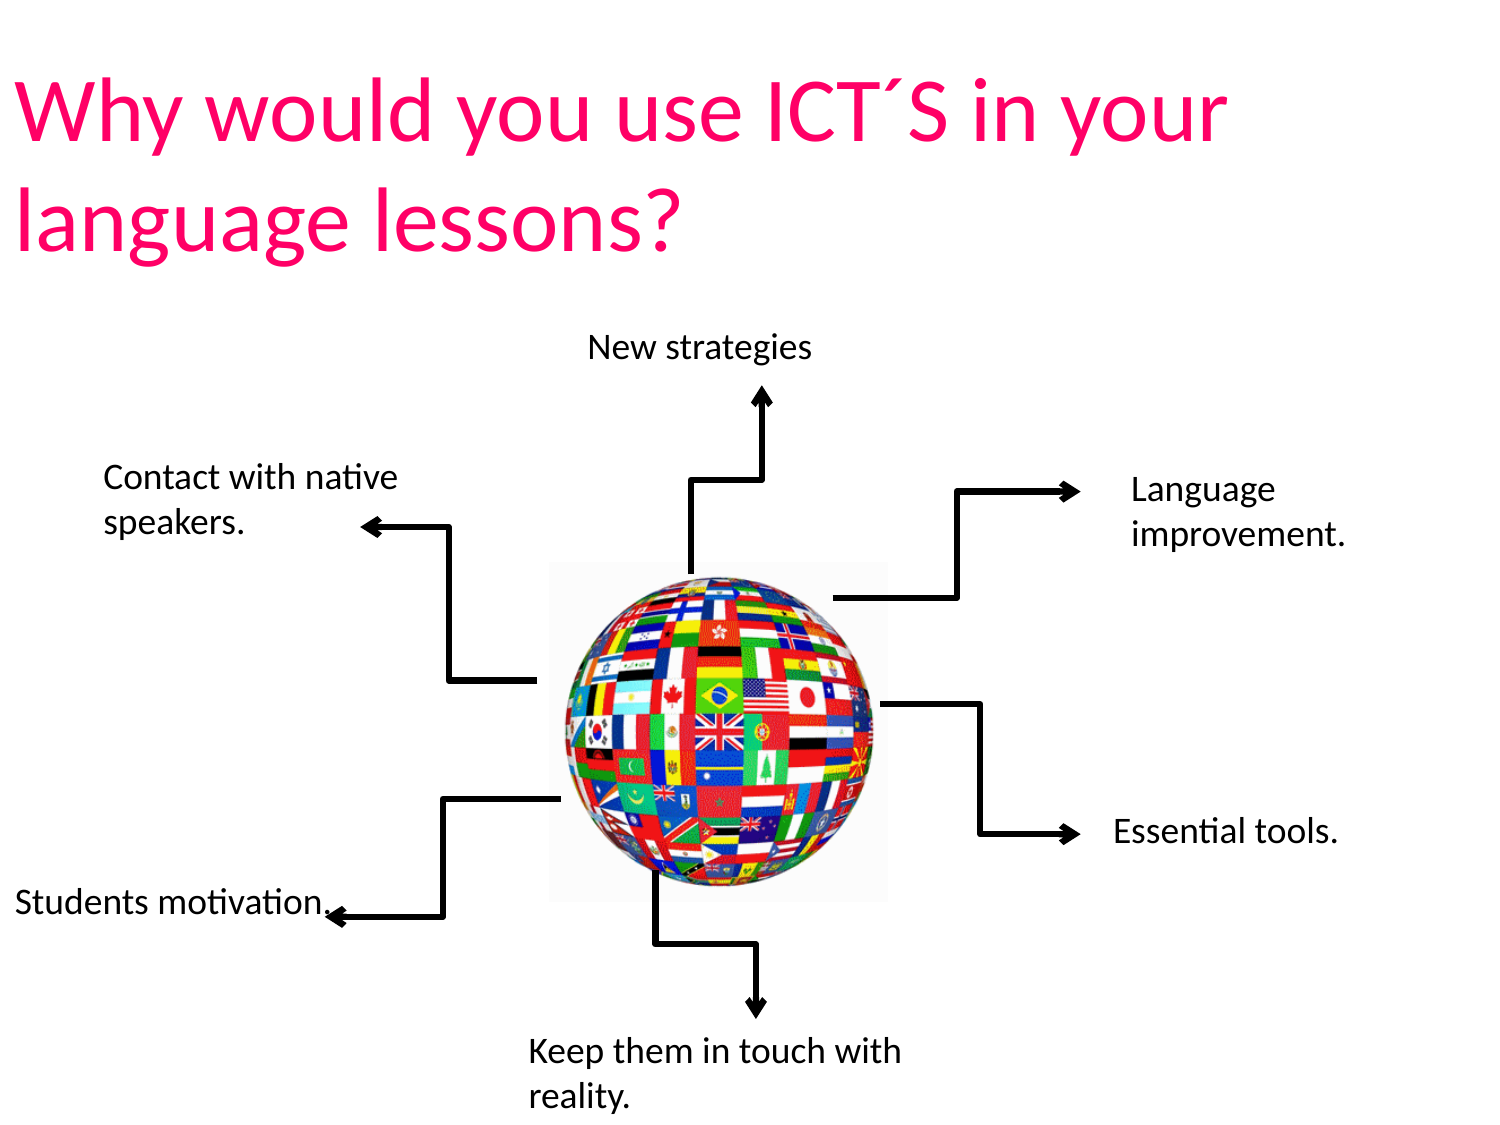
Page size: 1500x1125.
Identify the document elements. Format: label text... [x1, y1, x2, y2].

text_box Essential tools. [1098, 798, 1500, 859]
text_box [631, 444, 822, 516]
text_box Students motivation. [0, 869, 449, 930]
text_box New strategies [572, 314, 1105, 375]
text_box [832, 491, 1081, 599]
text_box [324, 798, 562, 917]
picture [548, 562, 889, 902]
text_box Contact with native speakers. [88, 444, 491, 550]
text_box Language improvement. [1116, 456, 1471, 561]
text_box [630, 893, 781, 995]
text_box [879, 703, 1081, 835]
text_box Why would you use ICT´S in your language lessons? [0, 42, 1424, 278]
text_box Keep them in touch with reality. [513, 1018, 999, 1124]
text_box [359, 526, 538, 681]
